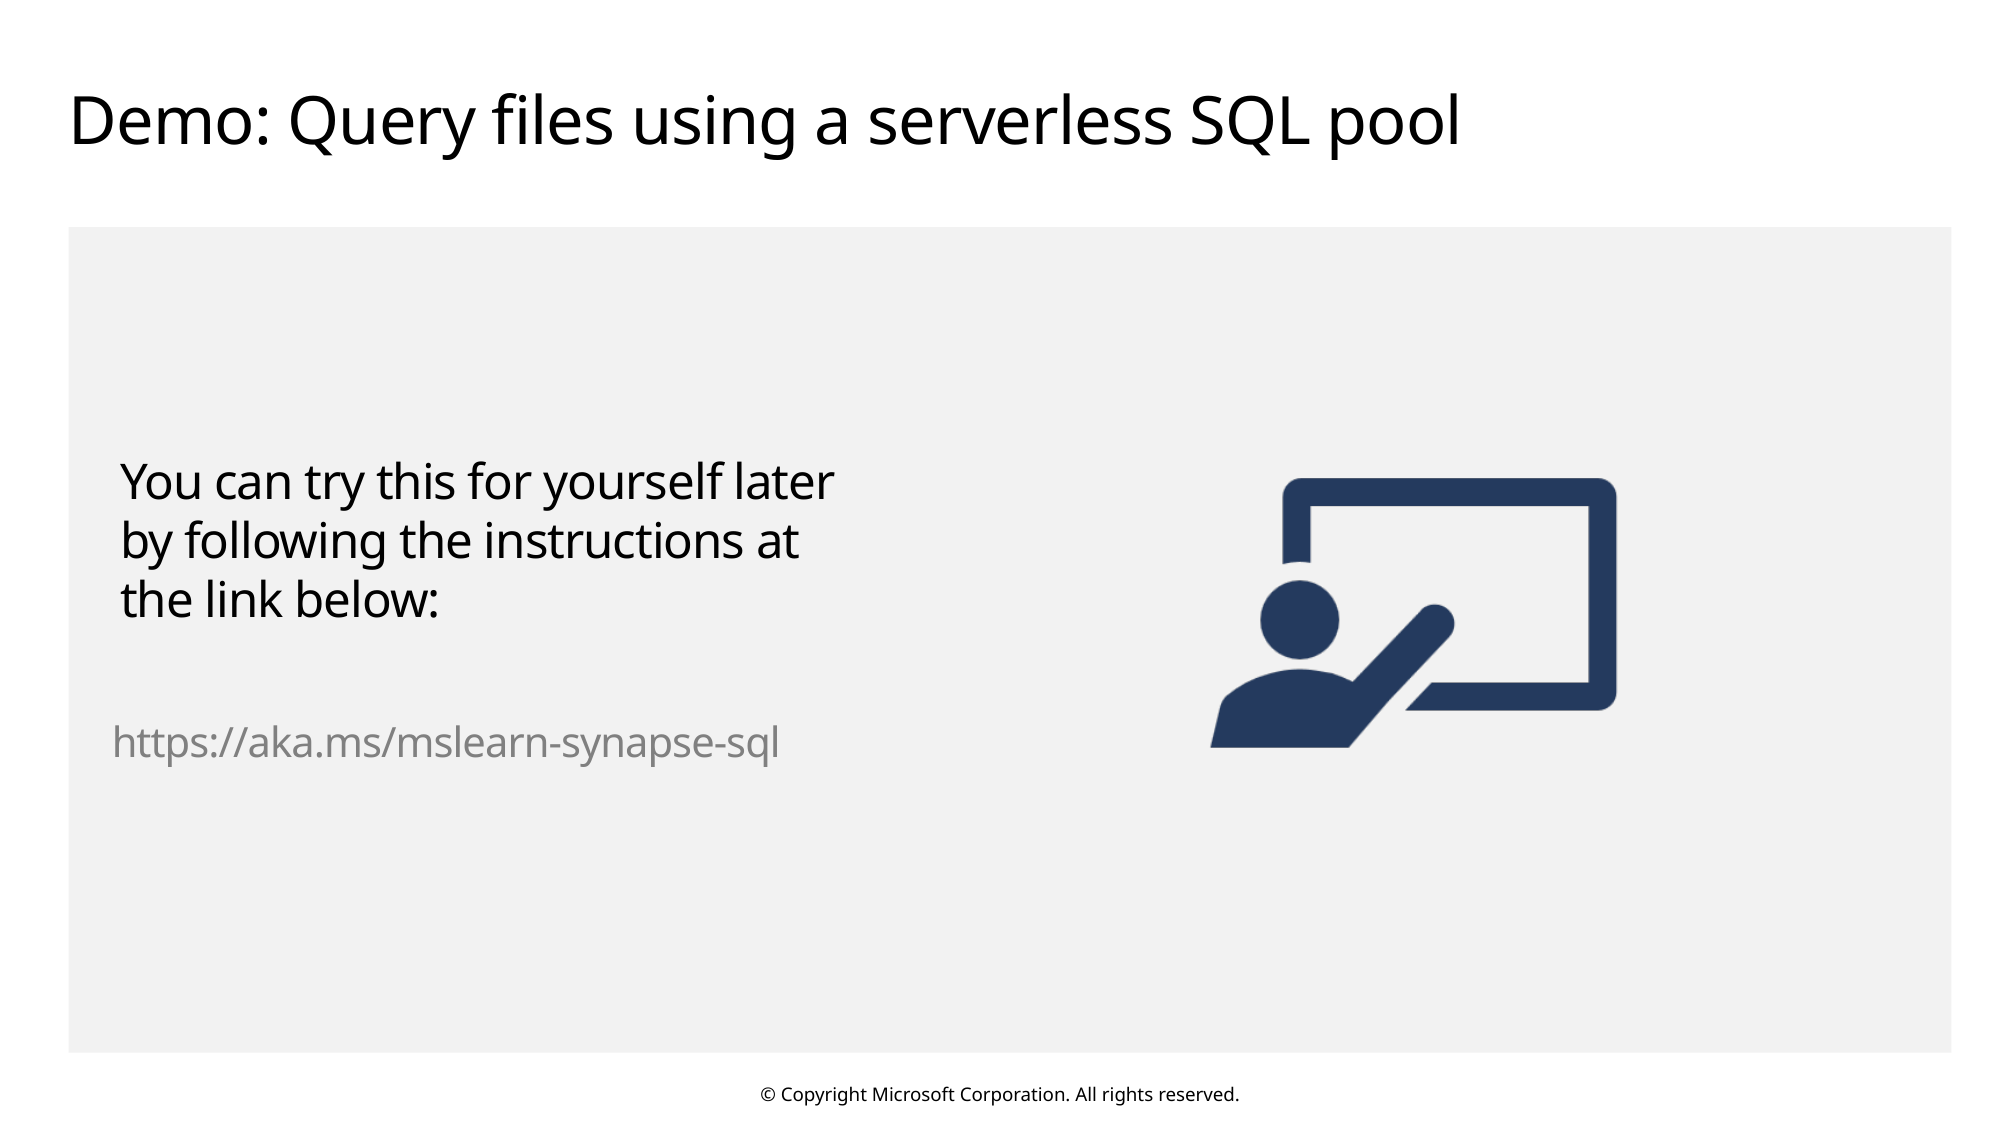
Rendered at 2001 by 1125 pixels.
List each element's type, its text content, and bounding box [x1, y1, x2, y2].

text_box [68, 226, 1952, 1053]
list You can try this for yourself later by following the instructions at the link below: [120, 442, 883, 708]
picture [1190, 390, 1636, 836]
text_box https://aka.ms/mslearn-synapse-sql [97, 708, 1174, 773]
title Demo: Query files using a serverless SQL pool [68, 72, 1930, 184]
